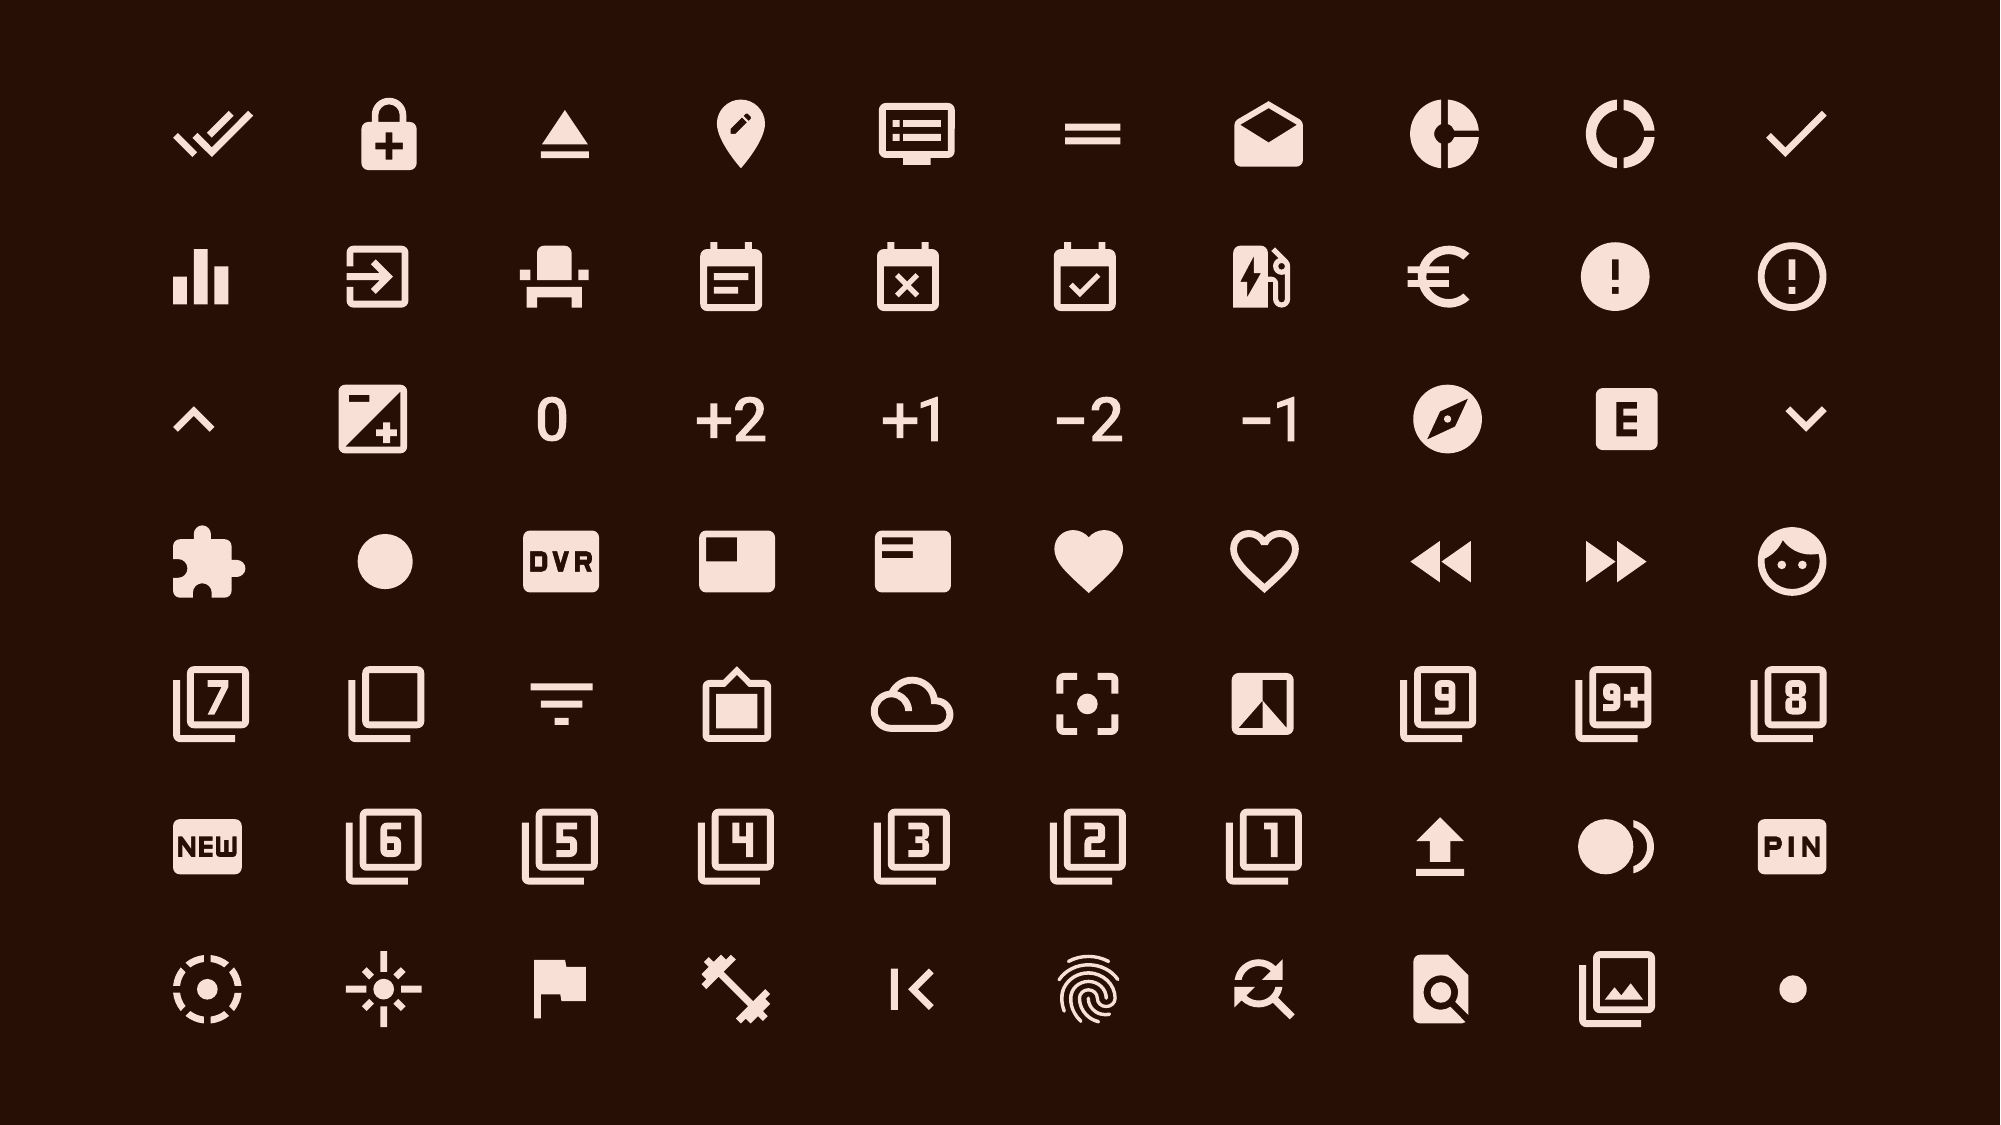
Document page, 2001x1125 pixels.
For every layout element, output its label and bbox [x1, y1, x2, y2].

text_box [362, 666, 425, 729]
text_box [1091, 396, 1123, 442]
text_box [1623, 99, 1655, 131]
text_box [1413, 954, 1469, 1024]
text_box [1578, 819, 1634, 875]
text_box [197, 978, 218, 1000]
text_box [537, 245, 572, 281]
text_box [357, 533, 413, 590]
text_box [541, 109, 588, 145]
text_box [345, 985, 367, 993]
text_box [173, 680, 236, 743]
text_box [346, 245, 409, 308]
text_box [1054, 530, 1124, 594]
text_box [540, 700, 583, 708]
text_box [401, 985, 422, 993]
text_box [1230, 530, 1299, 594]
text_box [1407, 245, 1470, 308]
text_box [1785, 406, 1827, 432]
text_box [1056, 714, 1078, 735]
text_box [1065, 137, 1121, 145]
text_box [193, 249, 208, 305]
text_box [1575, 680, 1638, 743]
text_box [523, 530, 600, 593]
text_box [1750, 680, 1813, 743]
text_box [540, 151, 589, 159]
text_box [521, 822, 584, 885]
text_box [185, 955, 204, 968]
text_box [186, 666, 250, 729]
text_box [1063, 808, 1126, 871]
text_box [1757, 819, 1827, 875]
text_box [1779, 975, 1807, 1003]
text_box [214, 266, 229, 305]
text_box [1447, 137, 1479, 169]
text_box [700, 242, 763, 312]
text_box [711, 808, 774, 871]
text_box [1242, 417, 1271, 425]
text_box [210, 955, 230, 968]
text_box [1231, 672, 1294, 735]
text_box [1416, 817, 1465, 862]
text_box [920, 396, 938, 442]
text_box [173, 406, 215, 432]
text_box [229, 967, 242, 986]
text_box [535, 808, 598, 871]
text_box [530, 683, 593, 691]
text_box [1441, 541, 1471, 583]
text_box [874, 530, 951, 593]
text_box [1400, 680, 1463, 743]
text_box [1586, 541, 1616, 583]
text_box [1077, 693, 1098, 715]
text_box [348, 680, 411, 743]
text_box [361, 967, 374, 980]
text_box [1595, 388, 1658, 451]
text_box [173, 132, 198, 158]
text_box [1277, 396, 1295, 442]
text_box [173, 276, 187, 305]
text_box [393, 998, 406, 1012]
text_box [1593, 951, 1656, 1014]
text_box [1589, 666, 1652, 729]
text_box [393, 967, 406, 980]
text_box [1757, 242, 1827, 311]
text_box [1067, 954, 1111, 964]
text_box [699, 530, 776, 593]
text_box [534, 959, 586, 1019]
text_box [696, 403, 732, 439]
text_box [361, 998, 374, 1012]
text_box [1053, 242, 1116, 312]
text_box [877, 242, 939, 312]
text_box [229, 992, 242, 1012]
text_box [873, 822, 936, 885]
text_box [1097, 714, 1119, 735]
text_box [210, 1011, 230, 1024]
text_box [1617, 541, 1647, 583]
text_box [1097, 672, 1119, 694]
text_box [1233, 245, 1291, 308]
text_box [1623, 137, 1655, 169]
text_box [519, 269, 531, 281]
text_box [380, 1006, 388, 1028]
text_box [1410, 99, 1442, 169]
text_box [578, 269, 589, 281]
text_box [882, 403, 918, 439]
text_box [890, 968, 898, 1010]
text_box [1447, 99, 1479, 131]
text_box [345, 822, 408, 885]
text_box [1057, 963, 1120, 982]
text_box [1234, 986, 1295, 1020]
text_box [1633, 820, 1655, 874]
text_box [1764, 666, 1827, 729]
text_box [1580, 242, 1650, 311]
text_box [173, 967, 186, 986]
text_box [734, 396, 766, 442]
text_box [338, 384, 408, 454]
text_box [173, 992, 186, 1012]
text_box [359, 808, 422, 871]
text_box [1234, 101, 1303, 167]
text_box [526, 286, 582, 308]
text_box [361, 97, 417, 171]
text_box [537, 396, 567, 442]
text_box [554, 717, 569, 725]
text_box [1225, 822, 1289, 885]
text_box [878, 102, 955, 165]
text_box [1413, 384, 1482, 454]
text_box [380, 951, 388, 972]
text_box [1065, 123, 1121, 131]
text_box [870, 676, 954, 732]
text_box [908, 968, 934, 1010]
text_box [887, 808, 950, 871]
text_box [1585, 99, 1617, 169]
text_box [373, 978, 395, 1000]
text_box [1056, 672, 1078, 694]
text_box [1757, 527, 1827, 596]
text_box [1234, 959, 1283, 980]
text_box [1049, 822, 1113, 885]
text_box [173, 525, 246, 598]
text_box [185, 1011, 204, 1024]
text_box [1414, 666, 1477, 729]
text_box [192, 110, 254, 158]
text_box [697, 822, 760, 885]
text_box [702, 666, 772, 742]
text_box [1410, 541, 1440, 583]
text_box [1060, 971, 1117, 1024]
text_box [1239, 808, 1302, 871]
text_box [173, 819, 242, 875]
text_box [1579, 965, 1642, 1028]
text_box [701, 954, 771, 1024]
text_box [1056, 417, 1085, 425]
text_box [1416, 868, 1465, 876]
text_box [1766, 110, 1827, 158]
text_box [716, 99, 766, 169]
